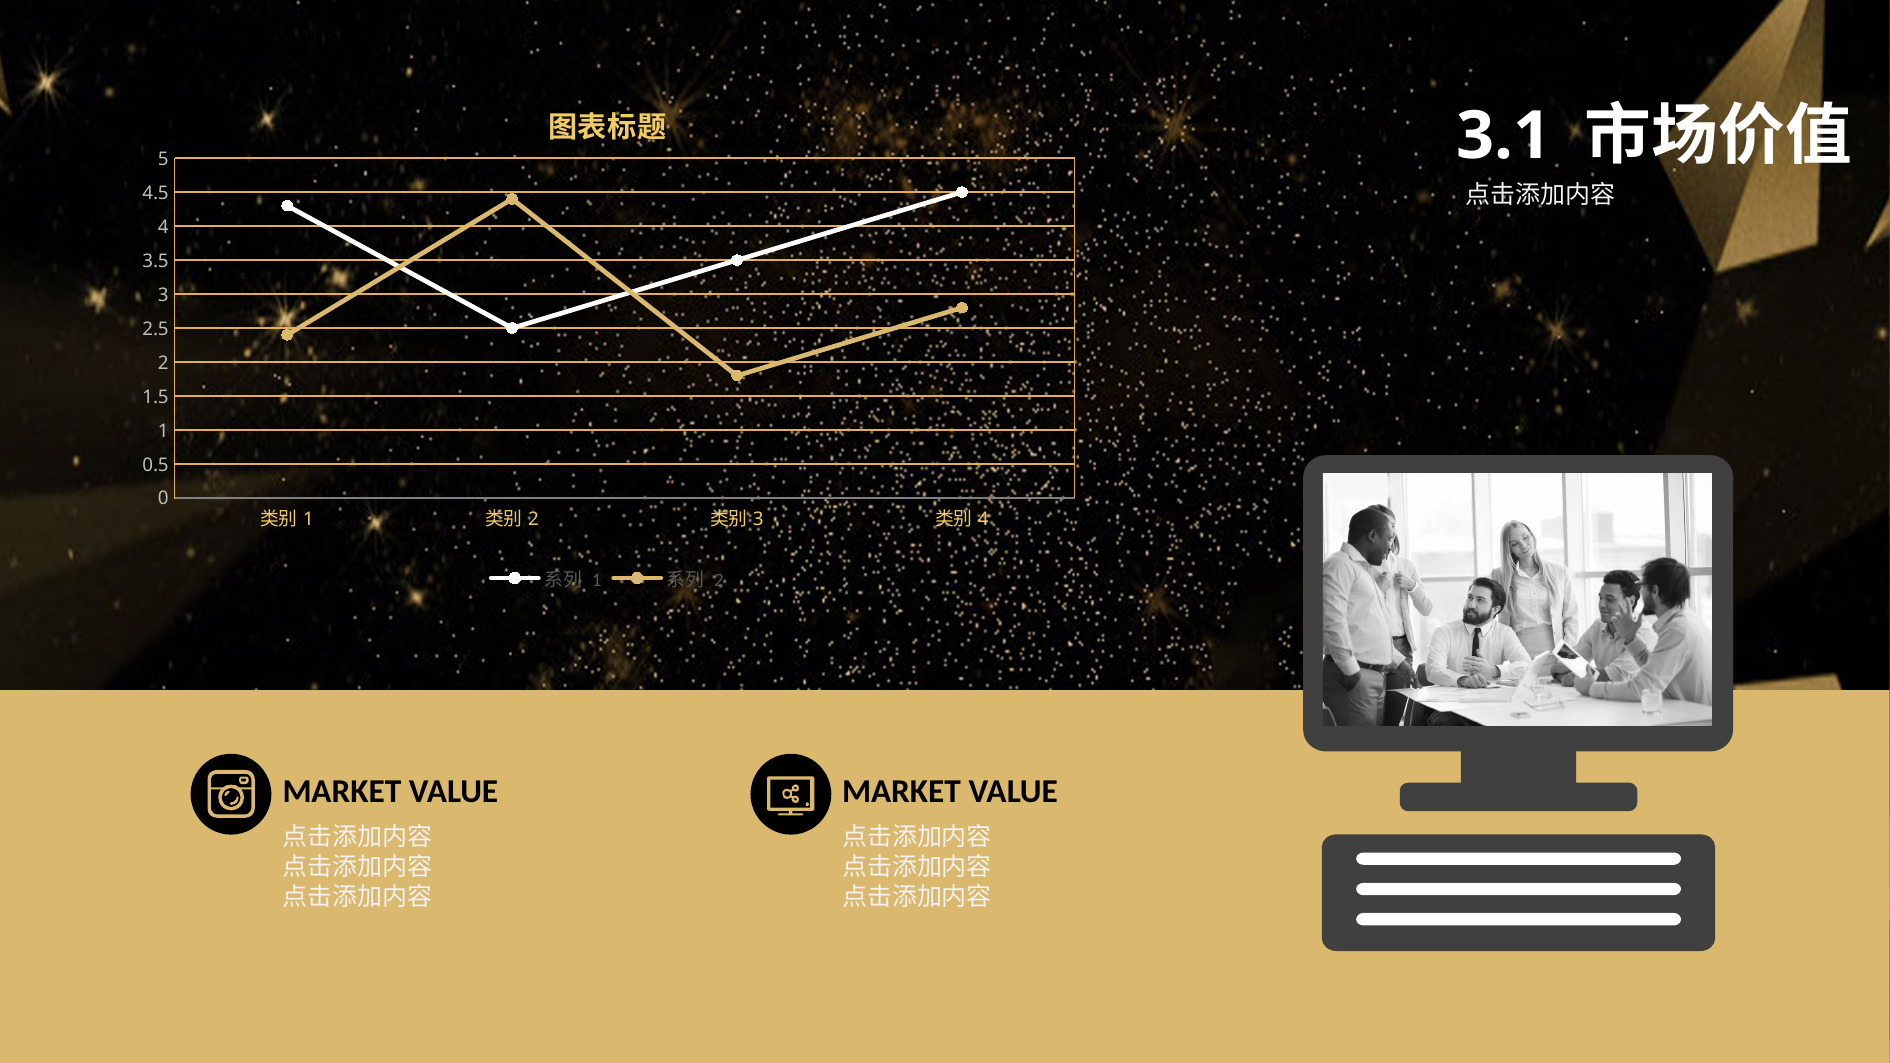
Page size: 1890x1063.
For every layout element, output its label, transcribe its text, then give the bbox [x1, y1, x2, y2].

text_box 点击添加内容 点击添加内容 点击添加内容 [282, 820, 683, 948]
text_box [188, 751, 274, 837]
text_box MARKET VALUE [282, 767, 499, 817]
picture [0, 0, 1890, 688]
text_box [0, 688, 1890, 1063]
text_box [1321, 834, 1716, 952]
text_box [1356, 912, 1682, 926]
text_box [1303, 455, 1734, 752]
text_box [1356, 852, 1682, 865]
text_box MARKET VALUE [842, 767, 1059, 817]
text_box [767, 776, 815, 816]
text_box [1356, 882, 1682, 896]
text_box [1321, 471, 1714, 728]
text_box [748, 751, 834, 837]
text_box [1399, 782, 1638, 812]
text_box [1460, 738, 1577, 782]
text_box 3.1 市场价值 [1456, 92, 1852, 180]
text_box 点击添加内容 [1450, 171, 1631, 217]
text_box 点击添加内容 点击添加内容 点击添加内容 [842, 820, 1243, 948]
chart [118, 76, 1097, 598]
text_box [207, 769, 255, 818]
